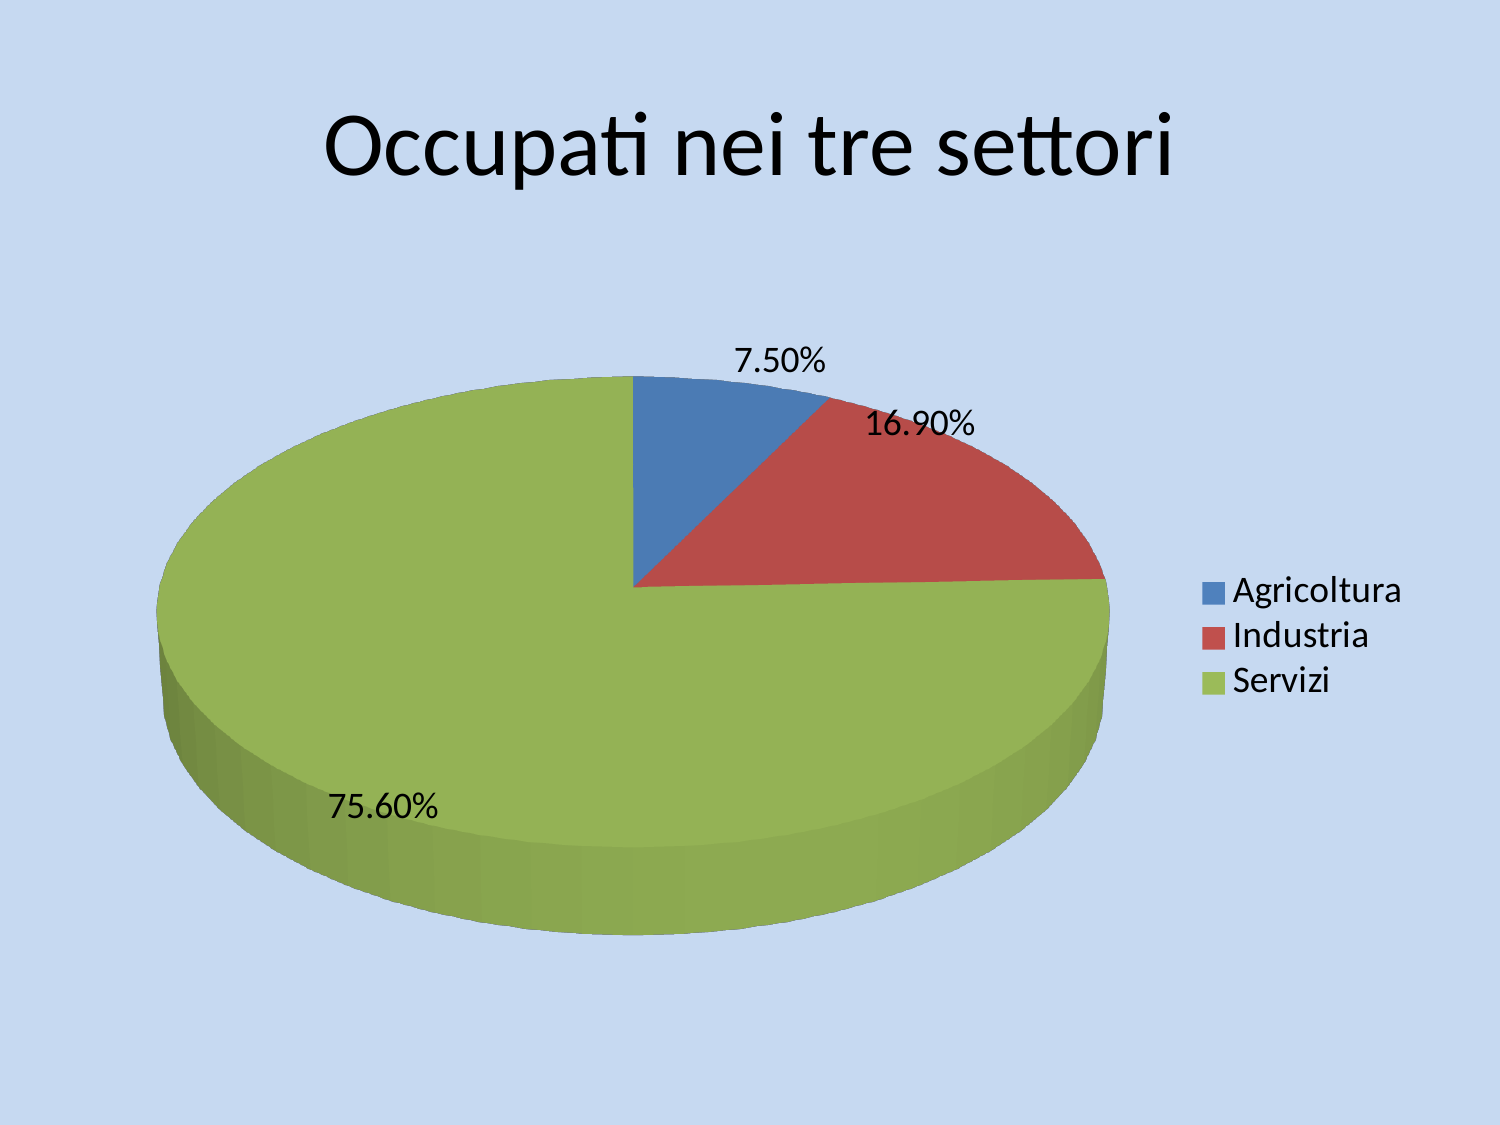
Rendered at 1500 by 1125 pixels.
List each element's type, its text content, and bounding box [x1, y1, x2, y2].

chart [76, 266, 1427, 1010]
title Occupati nei tre settori [75, 45, 1425, 233]
